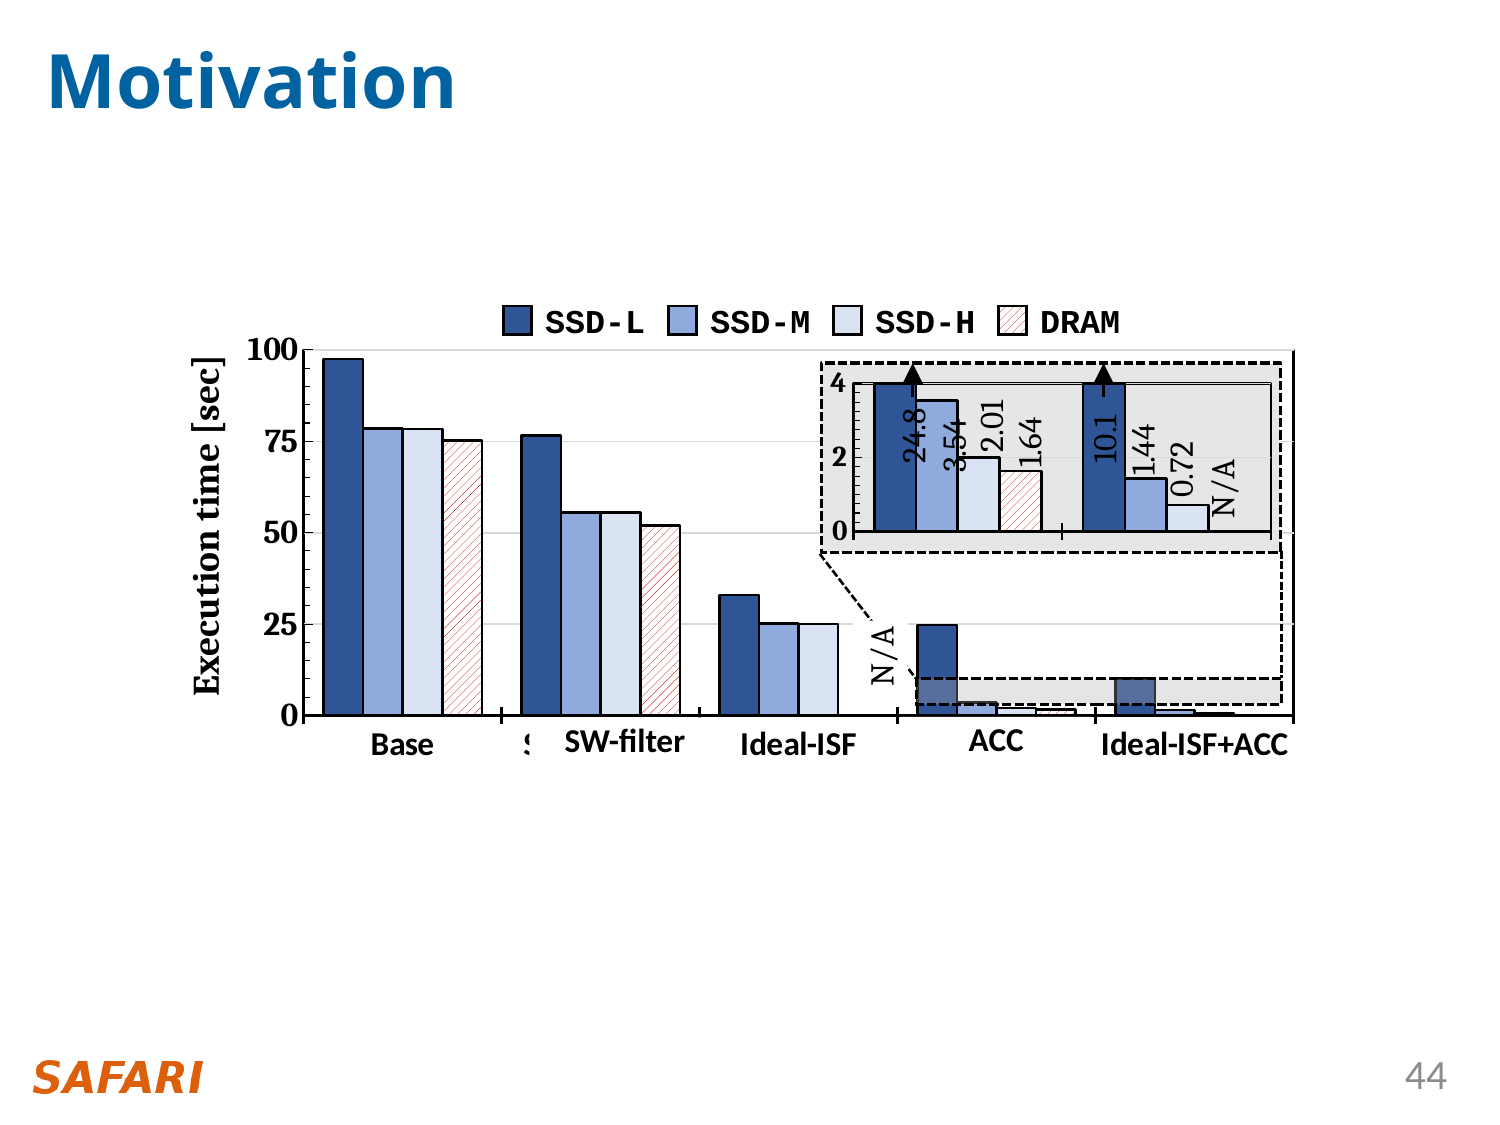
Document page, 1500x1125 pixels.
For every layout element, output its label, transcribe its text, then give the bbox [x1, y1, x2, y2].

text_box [454, 292, 1165, 322]
picture [31, 1051, 209, 1104]
text_box Execution time [sec] [174, 322, 225, 729]
chart [225, 322, 1316, 773]
title Motivation [31, 15, 1475, 143]
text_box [819, 553, 917, 679]
